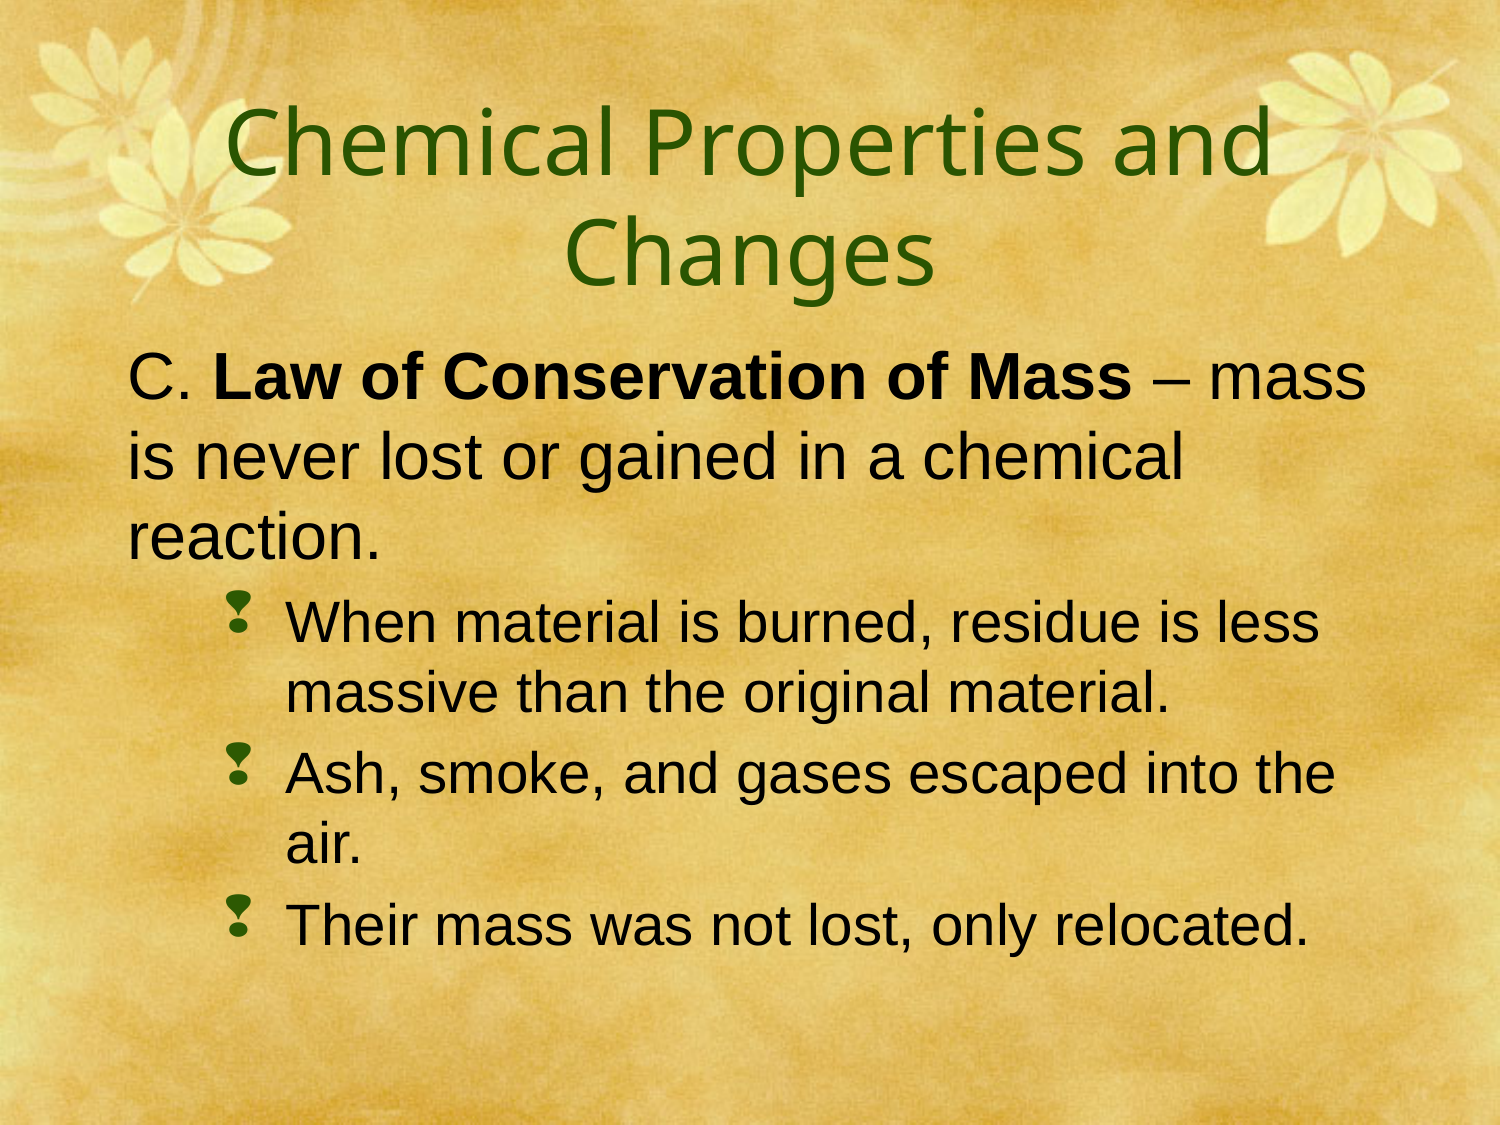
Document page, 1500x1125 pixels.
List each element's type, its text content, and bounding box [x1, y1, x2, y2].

title Chemical Properties and Changes [112, 99, 1388, 288]
list C. Law of Conservation of Mass – mass is never lost or gained in a chemical reaction. When material is burned, residue is less massive than the original material. Ash, smoke, and gases escaped into the air. Their mass was not lost, only relocated. [112, 324, 1388, 1000]
picture [0, 0, 1500, 1125]
